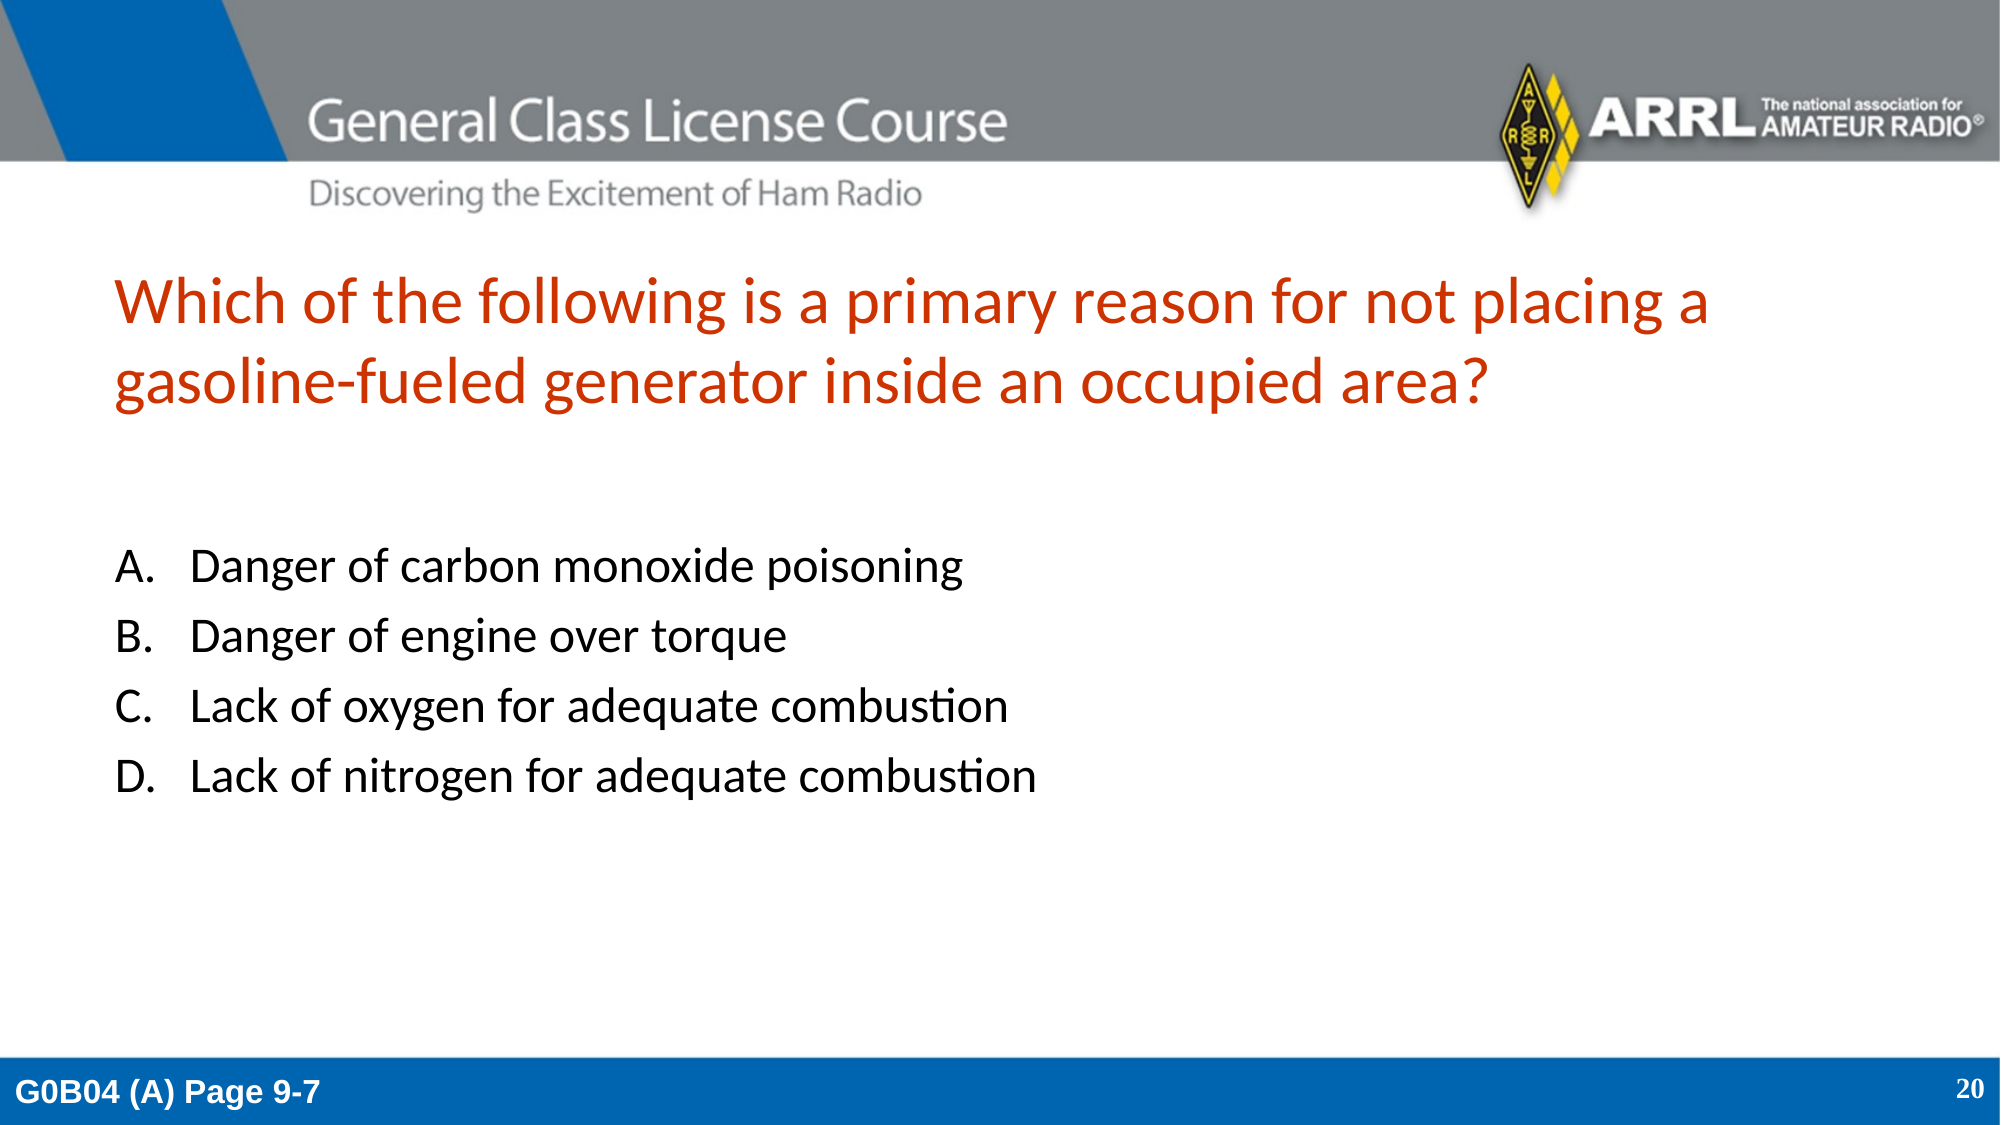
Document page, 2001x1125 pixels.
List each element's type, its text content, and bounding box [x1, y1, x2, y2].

text_box 20 [1875, 1062, 2000, 1113]
text_box G0B04 (A) Page 9-7 [0, 1062, 1313, 1118]
picture [0, 0, 2001, 1125]
list Danger of carbon monoxide poisoning Danger of engine over torque Lack of oxygen for adequate combustion Lack of nitrogen for adequate combustion [99, 525, 1900, 1005]
title Which of the following is a primary reason for not placing a gasoline-fueled generator inside an occupied area? [99, 249, 1900, 468]
